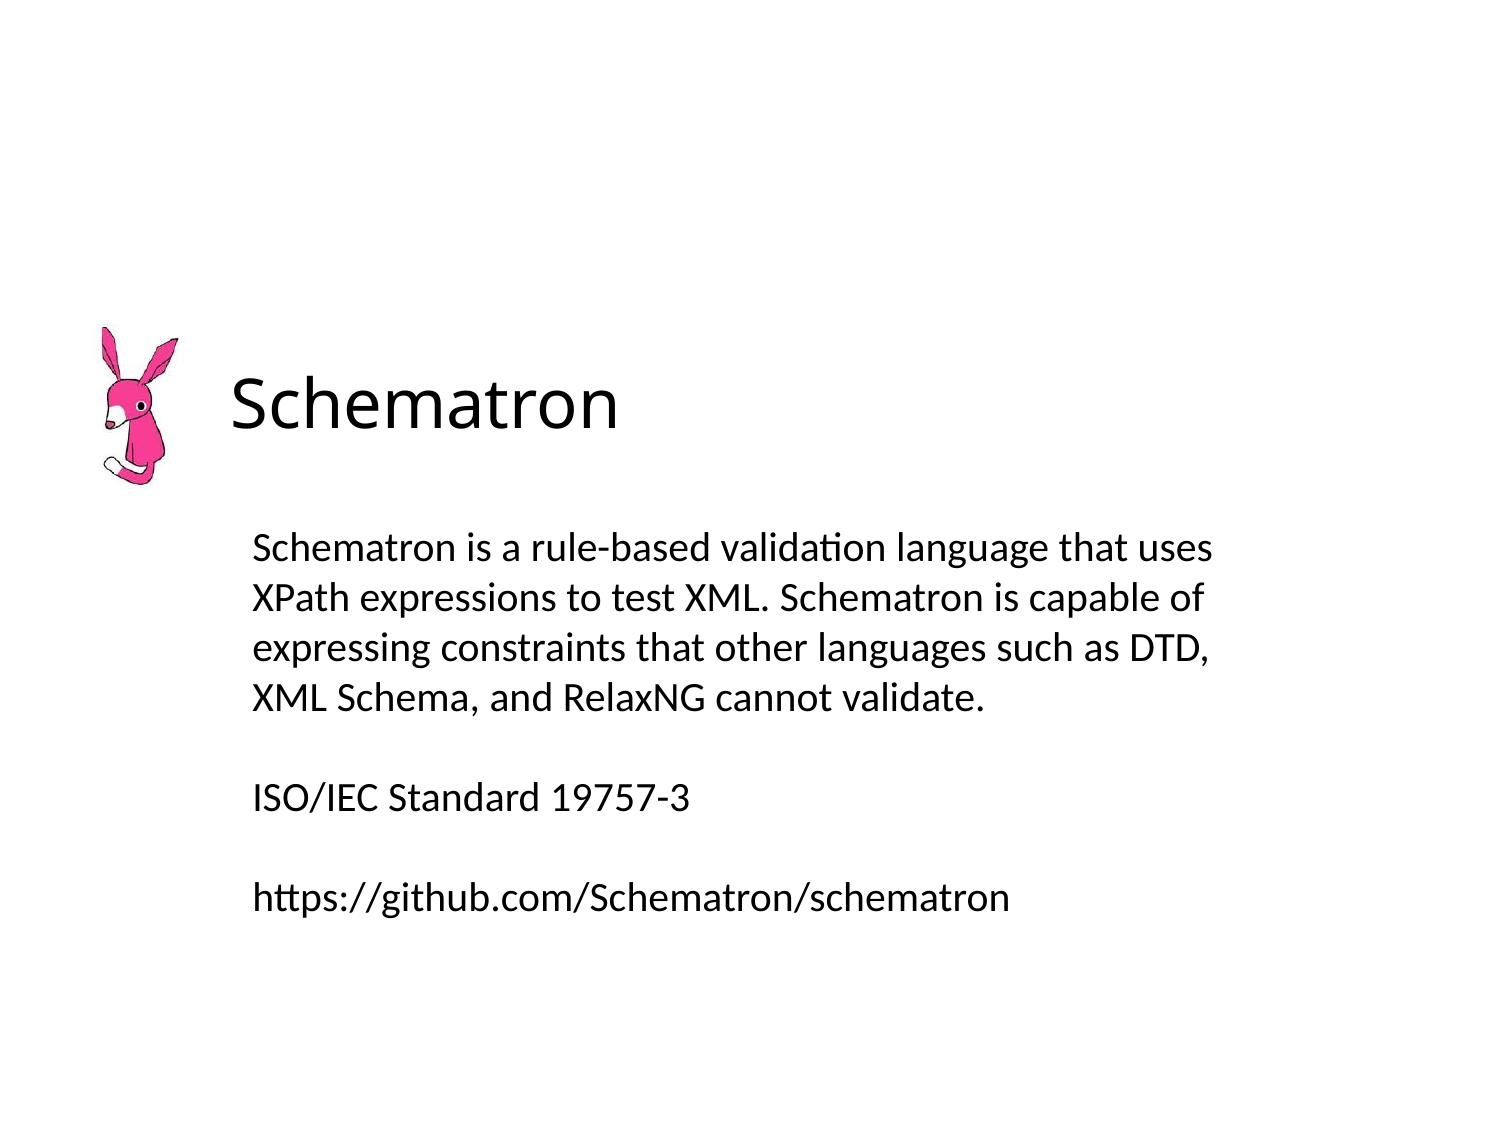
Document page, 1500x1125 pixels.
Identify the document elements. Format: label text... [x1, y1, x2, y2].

text_box Schematron is a rule-based validation language that uses XPath expressions to test XML. Schematron is capable of expressing constraints that other languages such as DTD, XML Schema, and RelaxNG cannot validate. ISO/IEC Standard 19757-3 https://github.com/Schematron/schematron [237, 512, 1275, 928]
picture [87, 324, 190, 488]
title Schematron [65, 312, 1416, 500]
